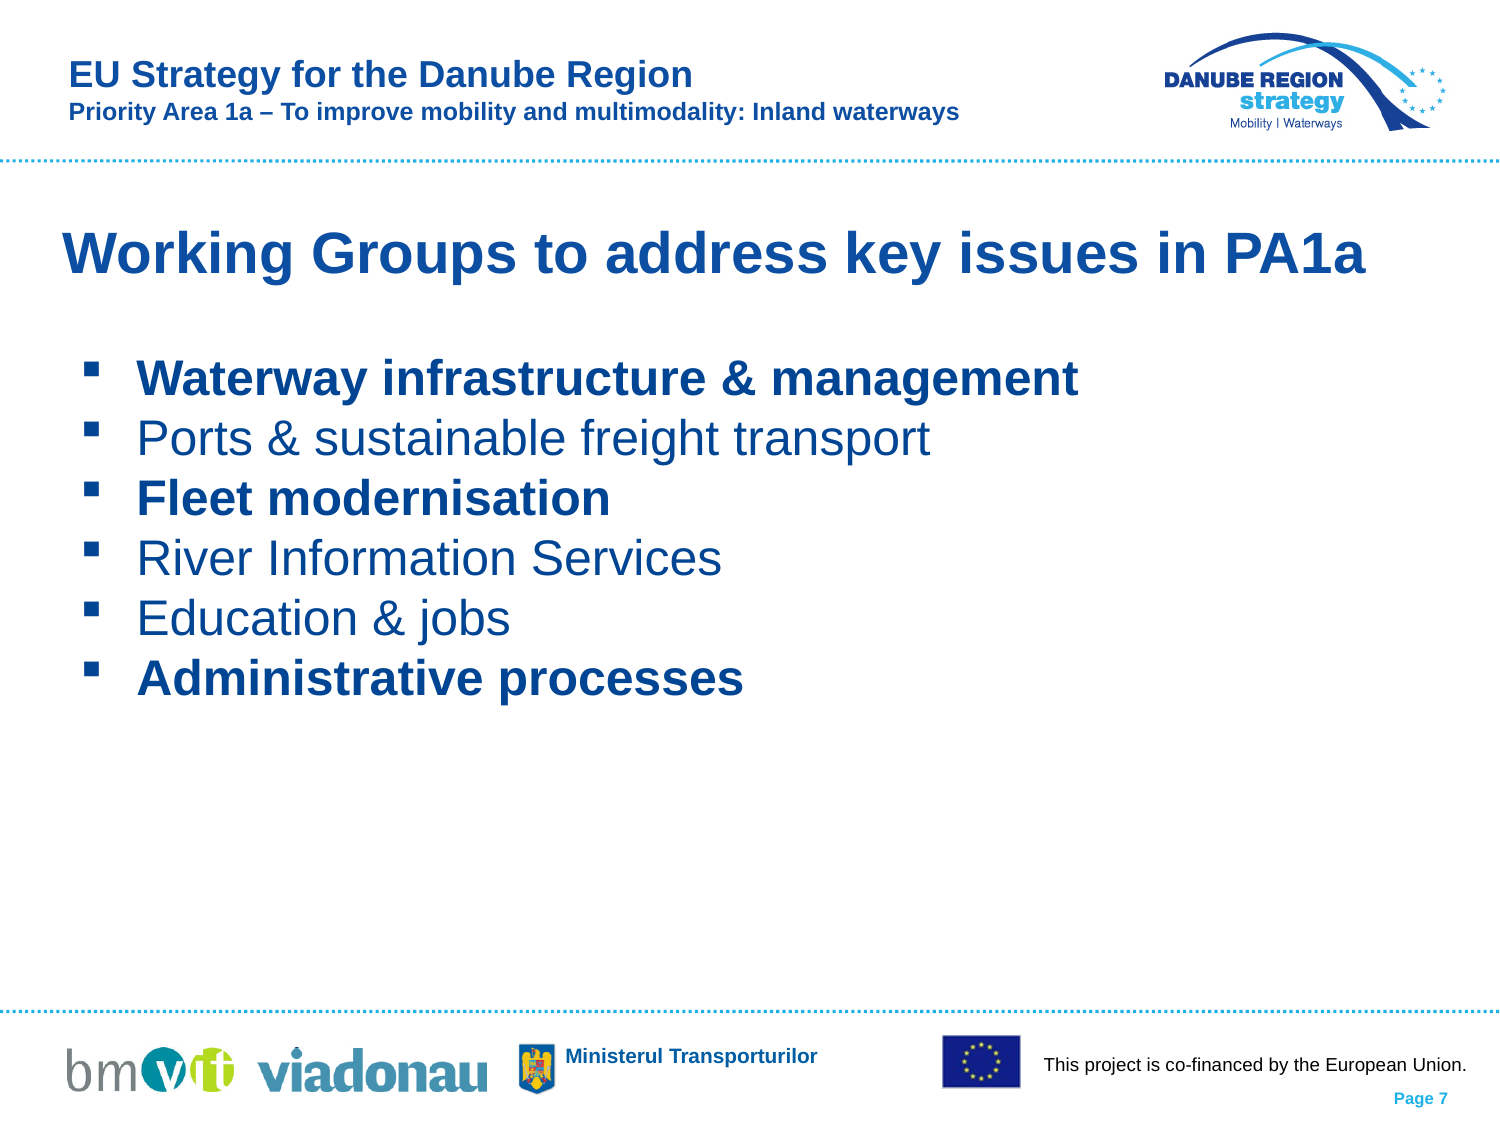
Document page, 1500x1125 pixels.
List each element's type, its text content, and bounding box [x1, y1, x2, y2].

text_box Waterway infrastructure & management Ports & sustainable freight transport Fleet modernisation River Information Services Education & jobs Administrative processes [65, 338, 1472, 713]
slide_number Page 7 [1341, 1084, 1463, 1109]
picture [940, 1034, 1022, 1090]
picture [67, 1047, 234, 1092]
picture [516, 1041, 557, 1096]
picture [1151, 19, 1459, 145]
text_box This project is co-financed by the European Union. [1026, 1040, 1487, 1084]
text_box Working Groups to address key issues in PA1a [48, 208, 1466, 291]
picture [257, 1047, 487, 1092]
